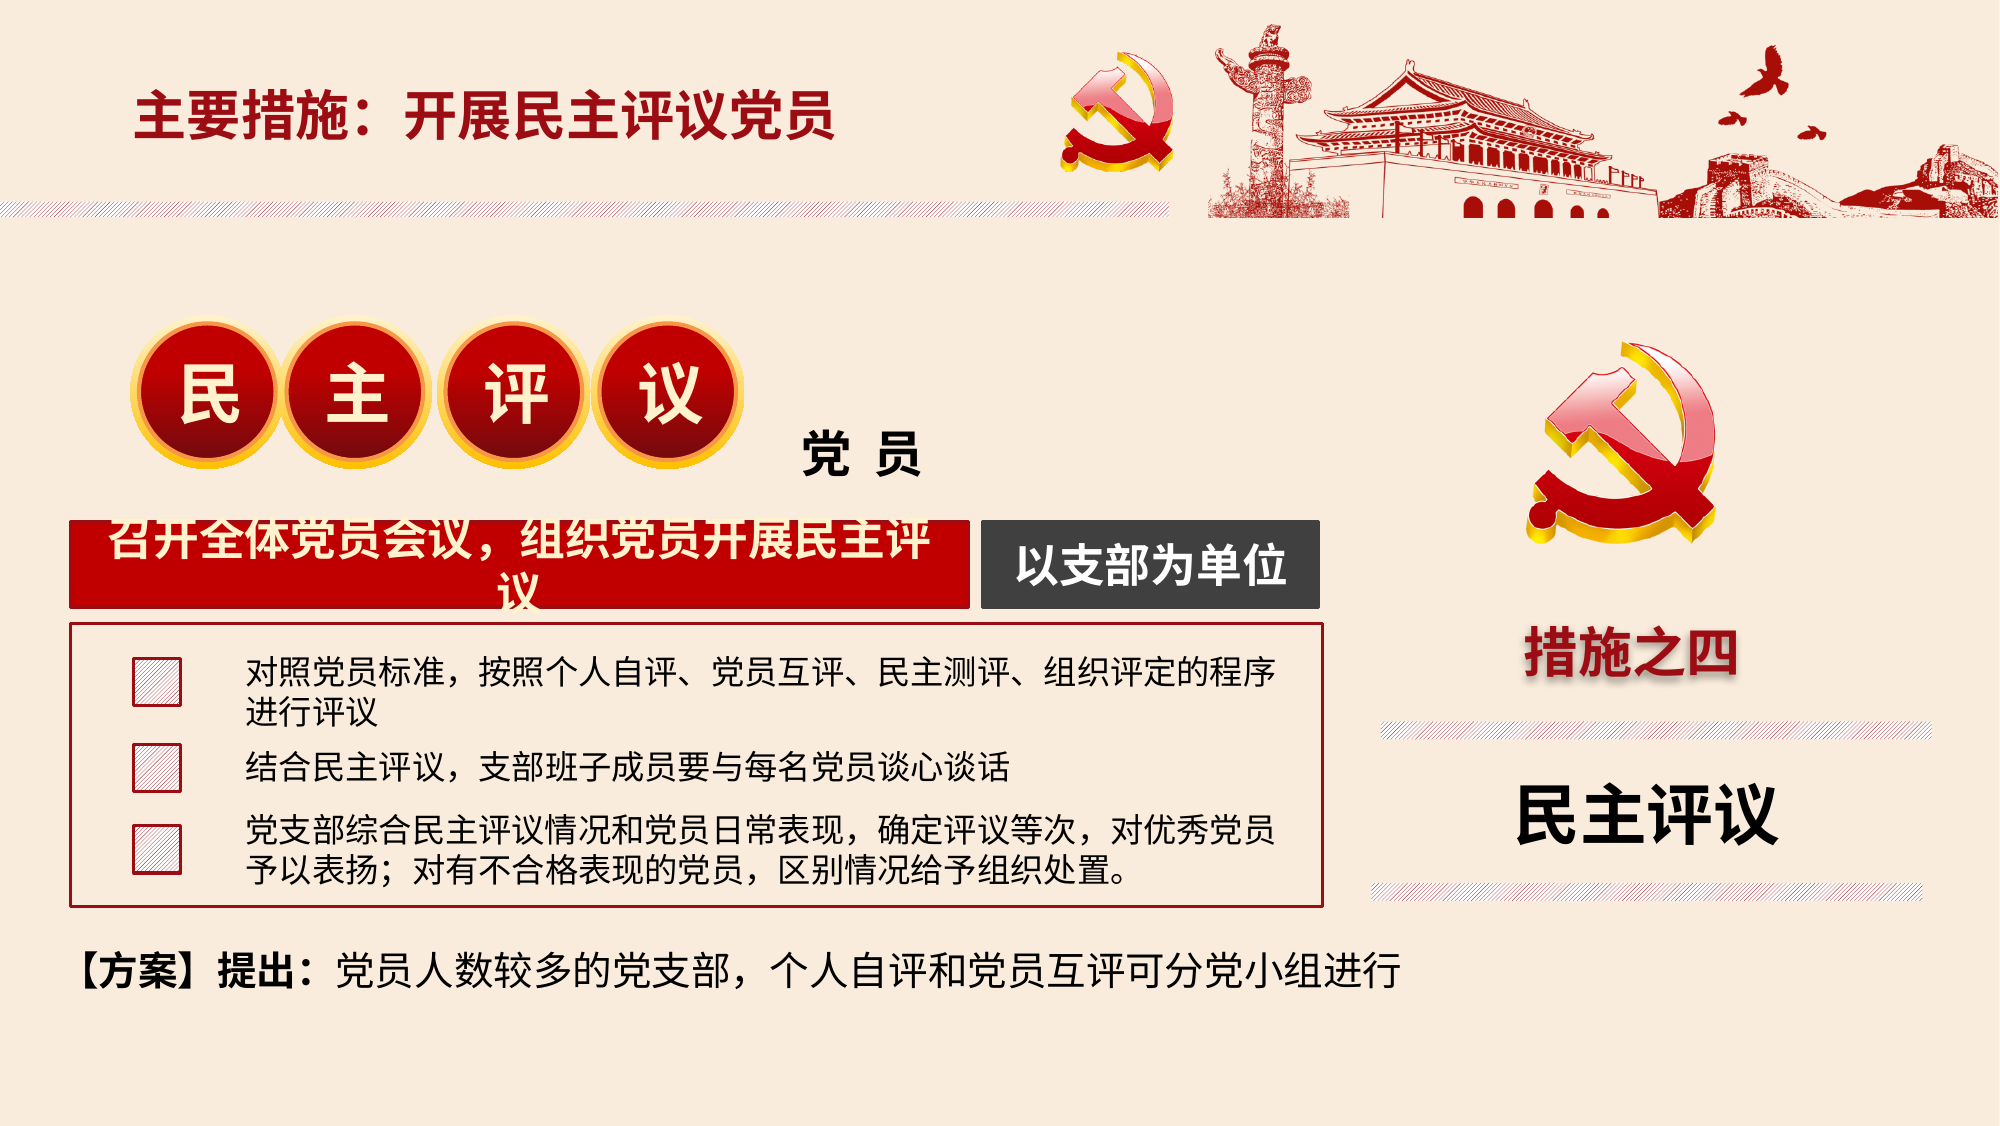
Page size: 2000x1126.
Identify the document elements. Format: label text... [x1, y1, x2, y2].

text_box 对照党员标准，按照个人自评、党员互评、民主测评、组织评定的程序进行评议 [225, 641, 1323, 742]
picture [0, 0, 2000, 1126]
text_box [69, 621, 1325, 908]
text_box [132, 743, 183, 794]
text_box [590, 314, 745, 470]
text_box 【方案】提出：党员人数较多的党支部，个人自评和党员互评可分党小组进行 [39, 936, 1425, 1004]
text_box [130, 314, 276, 470]
text_box 召开全体党员会议，组织党员开展民主评议 [69, 519, 971, 610]
text_box [1369, 881, 1925, 903]
text_box 结合民主评议，支部班子成员要与每名党员谈心谈话 [225, 735, 1299, 796]
text_box 党支部综合民主评议情况和党员日常表现，确定评议等次，对优秀党员予以表扬；对有不合格表现的党员，区别情况给予组织处置。 [225, 798, 1316, 899]
text_box [1378, 719, 1934, 741]
text_box 措施之四 [1504, 608, 1762, 694]
text_box [132, 824, 183, 875]
list 主要措施：开展民主评议党员 [117, 74, 906, 169]
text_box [277, 314, 433, 470]
text_box 党 员 [755, 412, 969, 493]
text_box 民主评议 [1493, 762, 1801, 863]
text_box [436, 314, 589, 470]
text_box 以支部为单位 [981, 519, 1321, 610]
text_box [132, 656, 183, 708]
